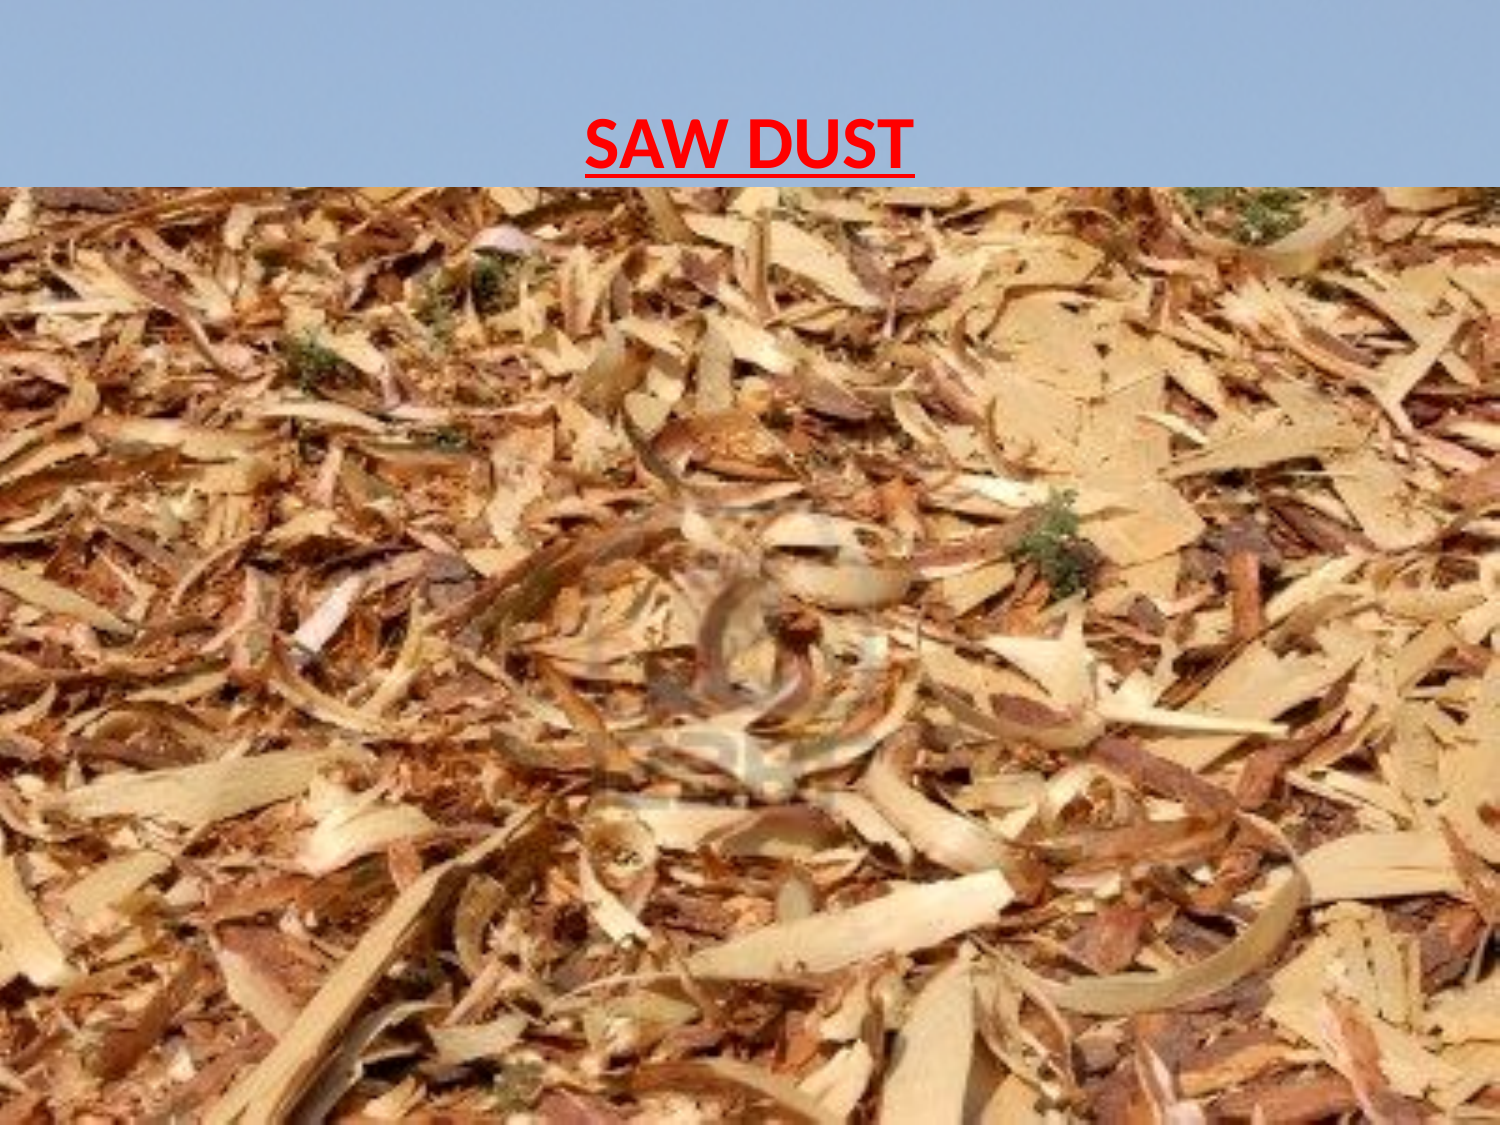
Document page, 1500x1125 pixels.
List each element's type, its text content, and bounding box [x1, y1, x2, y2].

picture [0, 187, 1500, 1125]
title SAW DUST [75, 45, 1425, 185]
